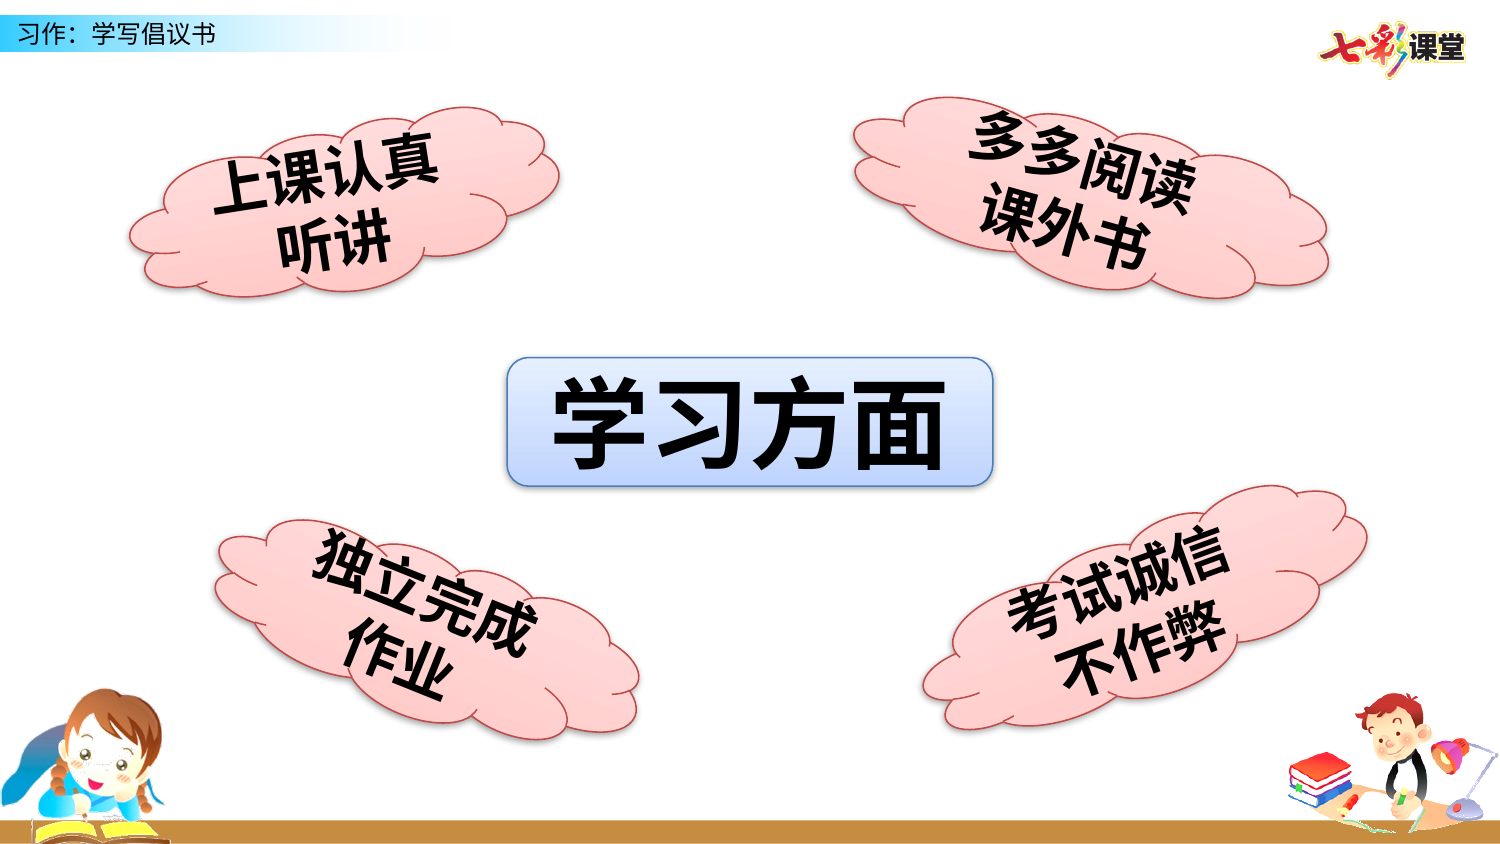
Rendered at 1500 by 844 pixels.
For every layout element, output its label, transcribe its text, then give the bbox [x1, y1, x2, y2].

text_box 考试诚信不作弊 [922, 484, 1368, 731]
text_box 独立完成作业 [214, 519, 640, 741]
picture [0, 648, 180, 844]
picture [1316, 20, 1468, 80]
text_box 上课认真听讲 [129, 106, 560, 298]
text_box 多多阅读课外书 [853, 96, 1330, 300]
picture [1284, 648, 1500, 844]
text_box 学习方面 [506, 356, 994, 487]
